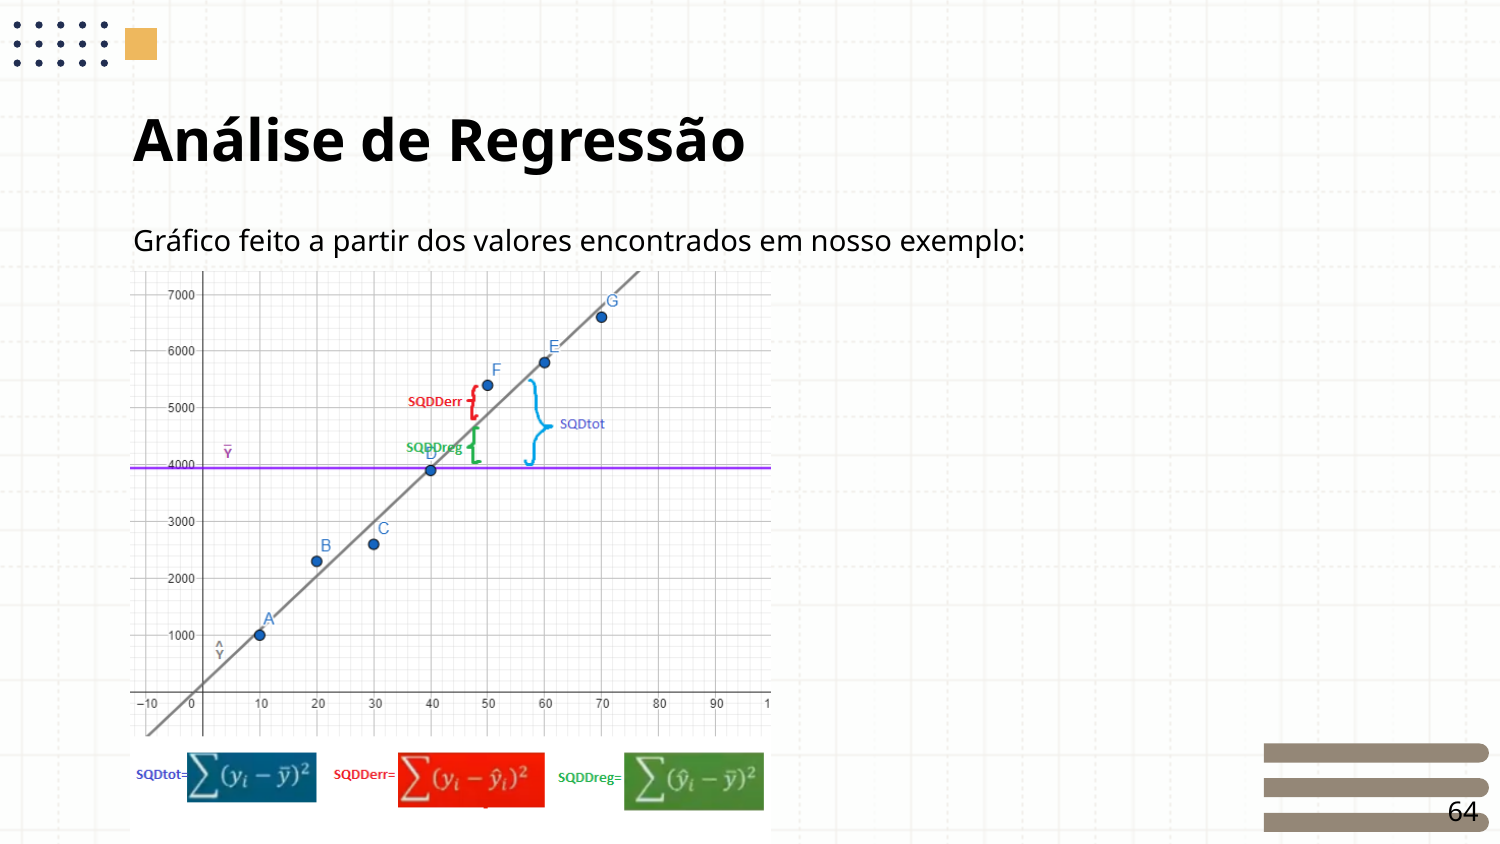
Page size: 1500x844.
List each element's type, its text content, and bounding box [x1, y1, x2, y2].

title Análise de Regressão [118, 88, 801, 201]
subtitle Gráfico feito a partir dos valores encontrados em nosso exemplo: [118, 201, 1378, 718]
picture [130, 271, 771, 844]
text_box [1263, 743, 1490, 833]
slide_number ‹#› [1403, 779, 1494, 844]
